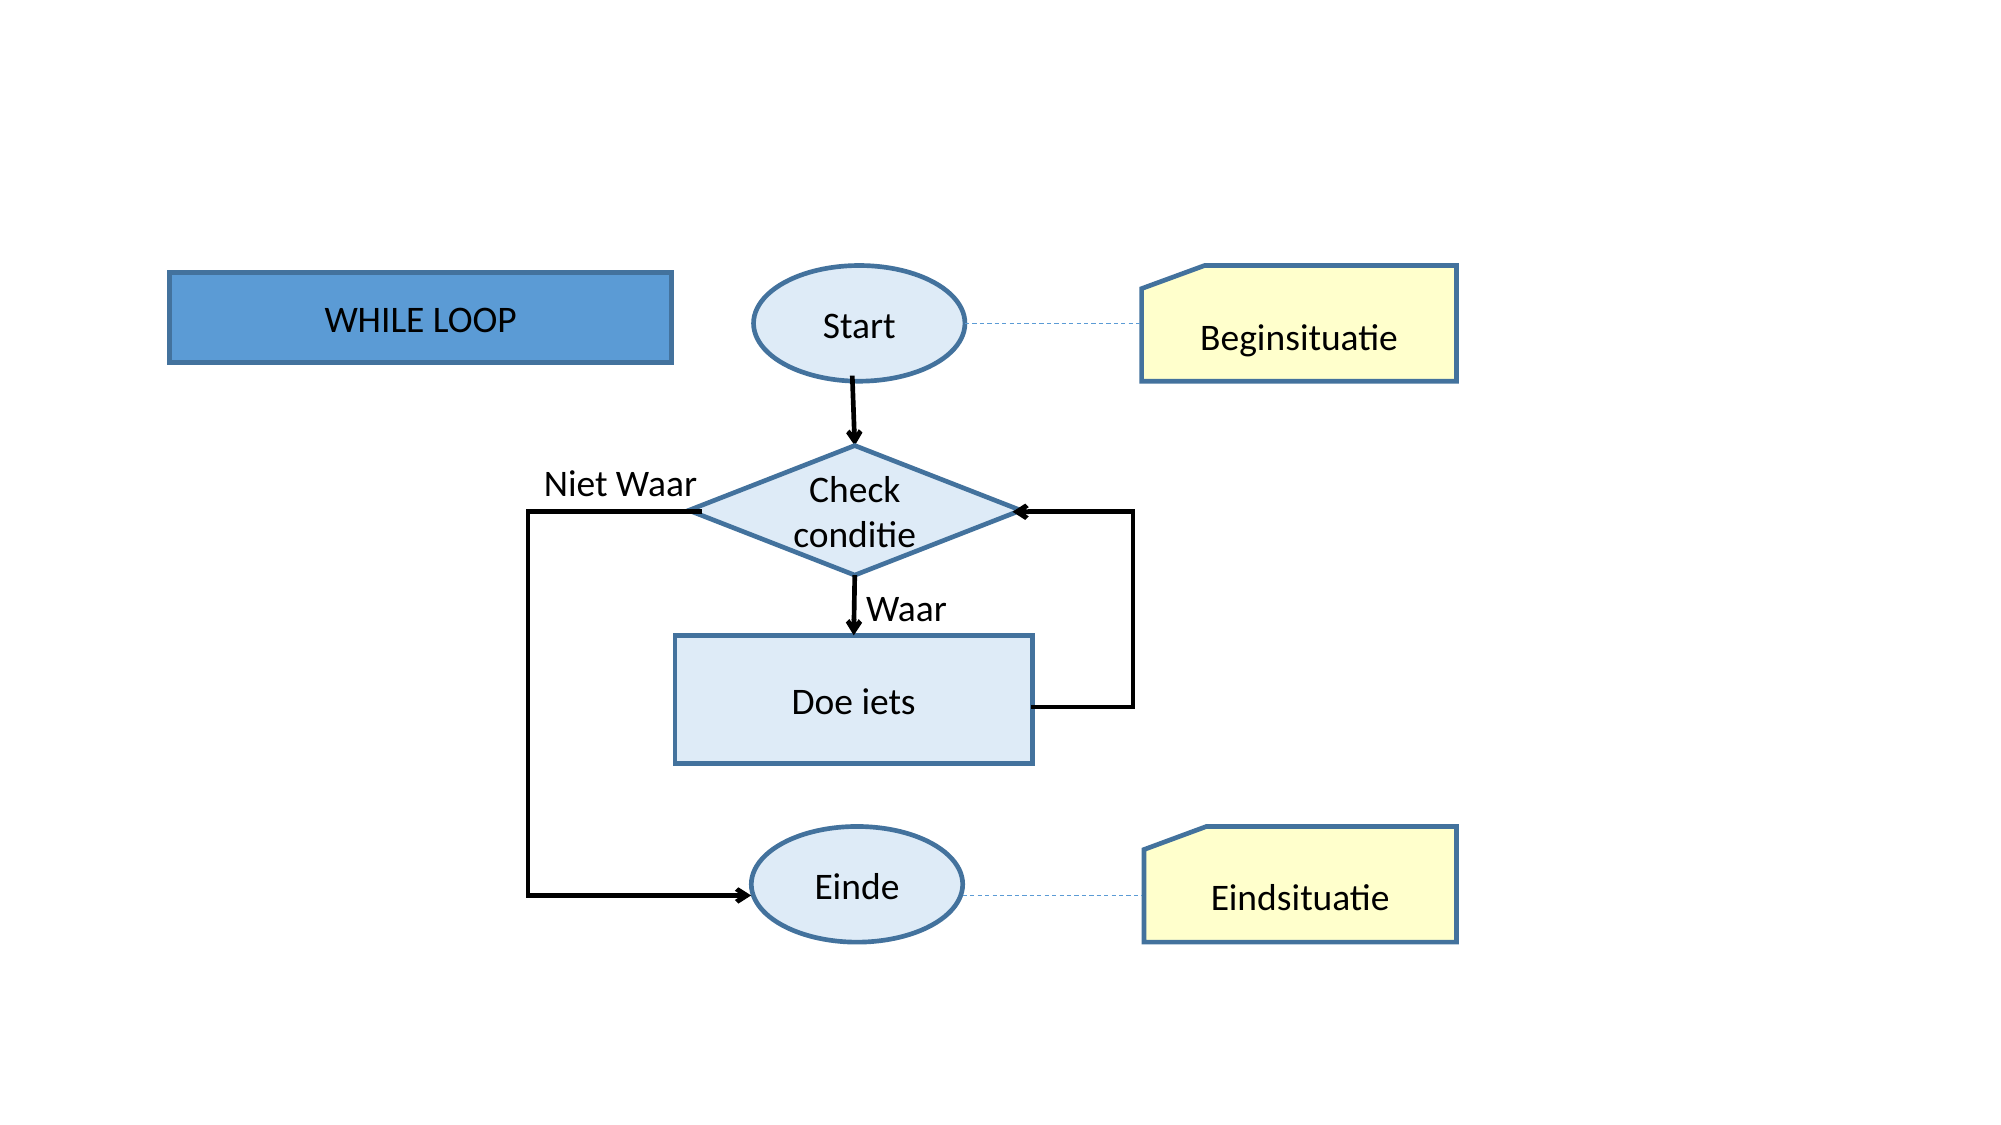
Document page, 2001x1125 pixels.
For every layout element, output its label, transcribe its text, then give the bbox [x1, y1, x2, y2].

text_box Eindsituatie [1142, 825, 1458, 944]
text_box Einde [750, 825, 964, 944]
text_box Waar [851, 576, 963, 637]
text_box WHILE LOOP [169, 272, 673, 364]
text_box [1012, 504, 1134, 708]
text_box Doe iets [718, 634, 1034, 765]
text_box Start [752, 264, 966, 383]
text_box [527, 511, 752, 903]
text_box Niet Waar [529, 451, 713, 511]
text_box Check conditie [702, 444, 1018, 576]
text_box Beginsituatie [1140, 264, 1458, 383]
